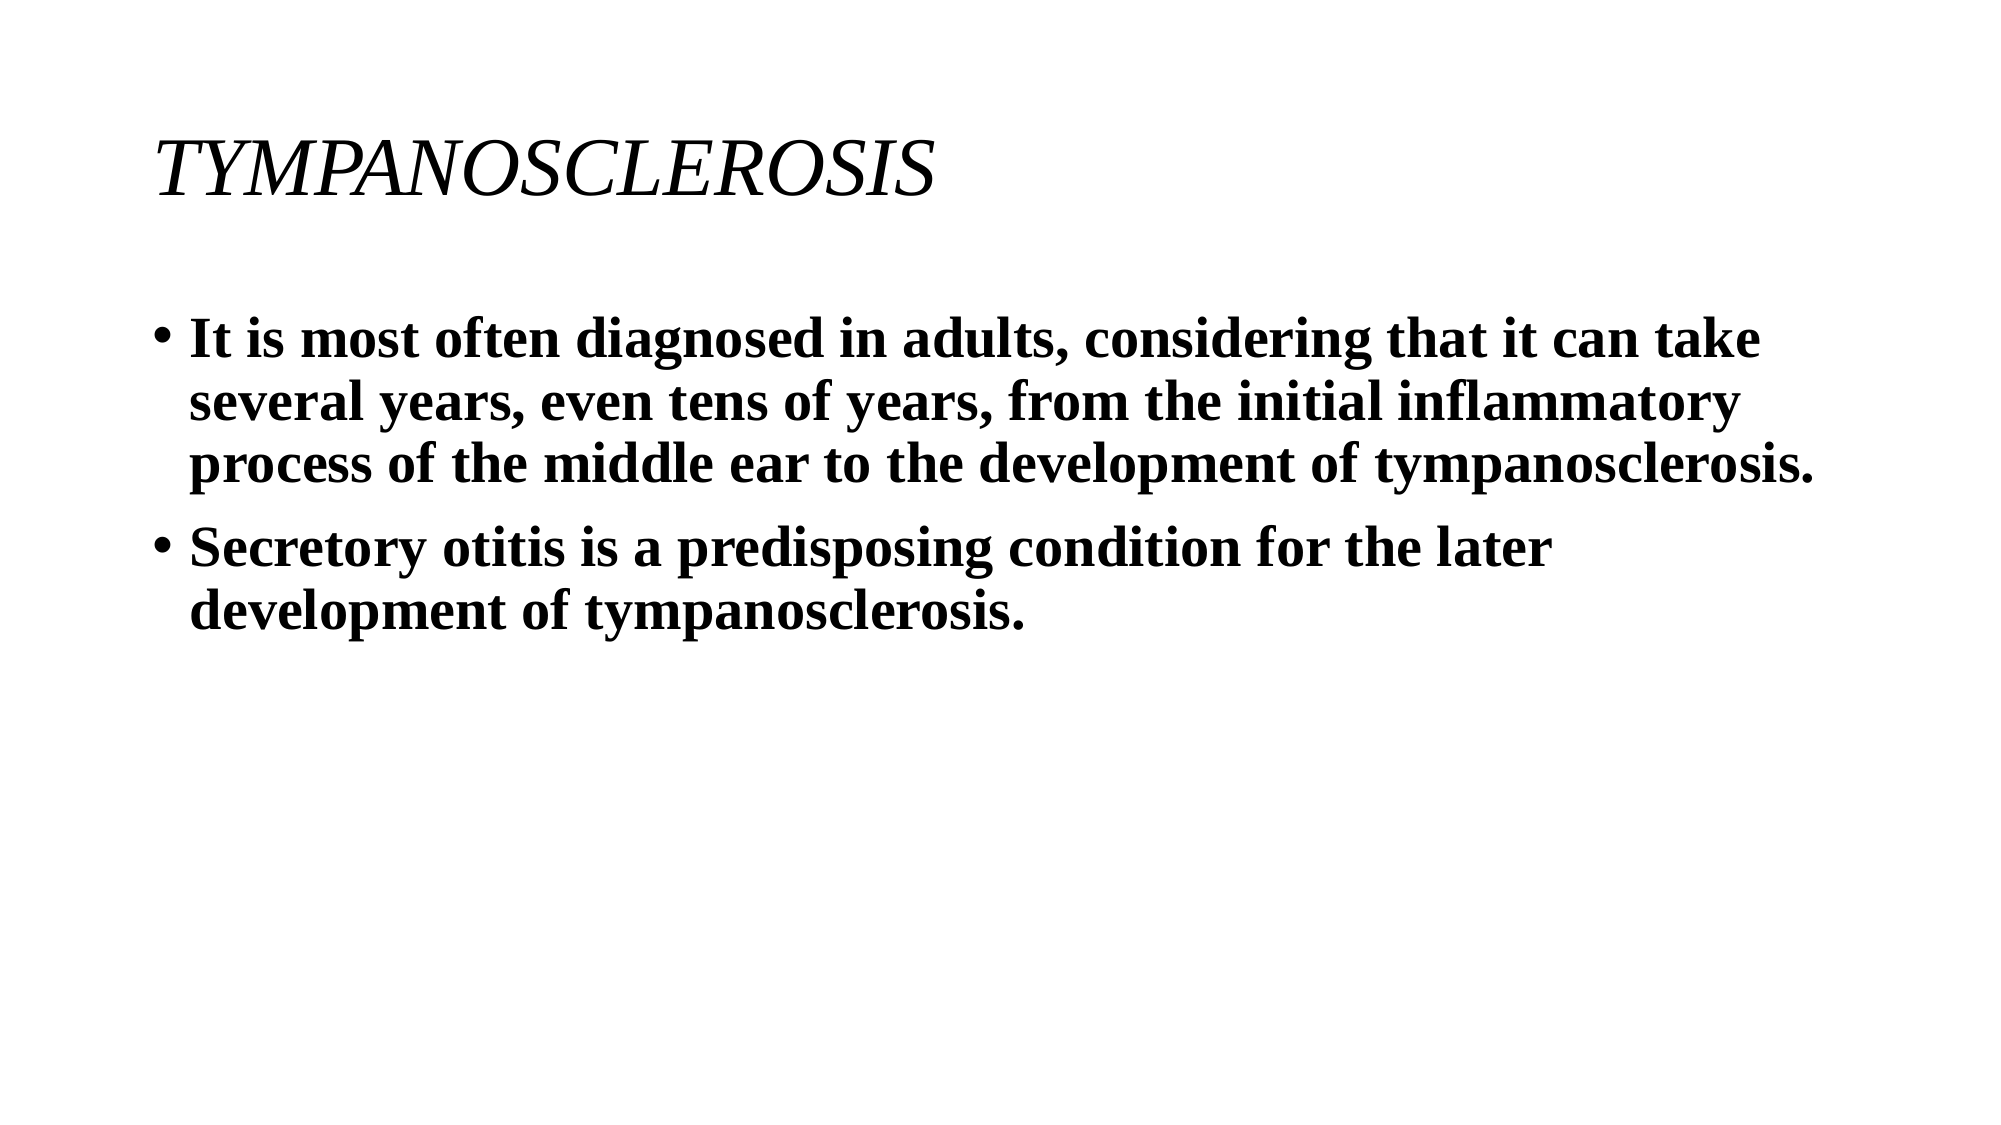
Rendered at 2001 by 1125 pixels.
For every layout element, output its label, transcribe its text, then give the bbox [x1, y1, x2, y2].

title TYMPANOSCLEROSIS [137, 59, 1863, 278]
list It is most often diagnosed in adults, considering that it can take several years, even tens of years, from the initial inflammatory process of the middle ear to the development of tympanosclerosis. Secretory otitis is a predisposing condition for the later development of tympanosclerosis. [137, 299, 1863, 1014]
